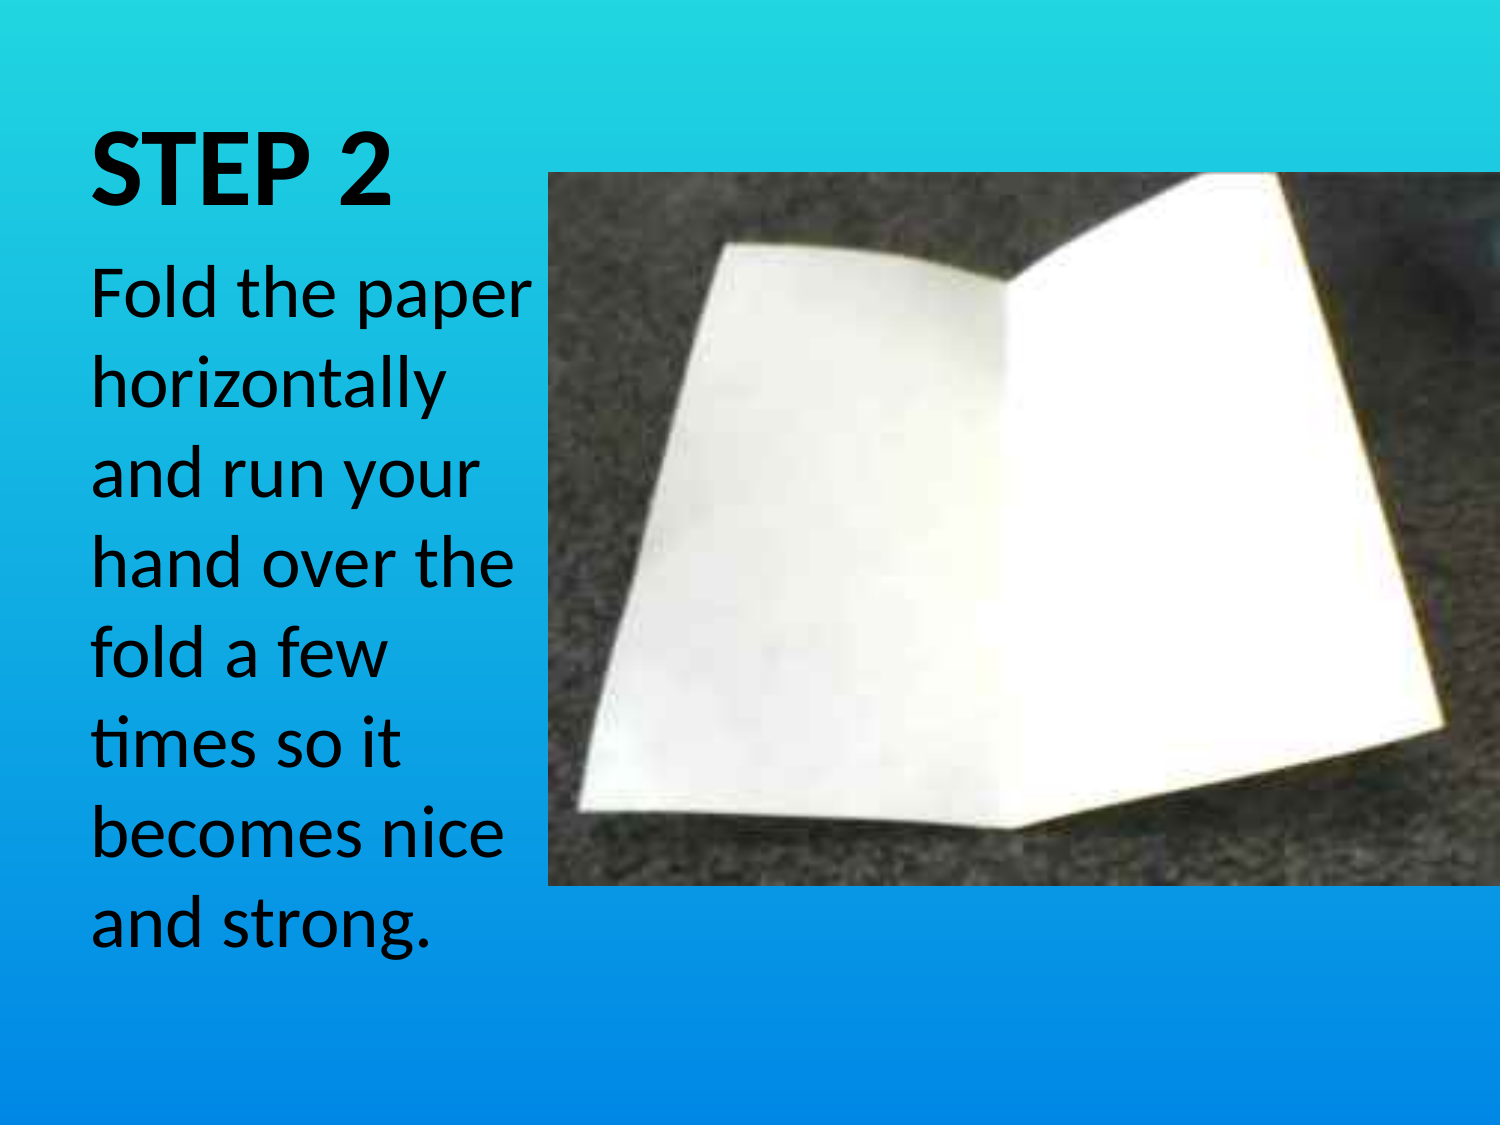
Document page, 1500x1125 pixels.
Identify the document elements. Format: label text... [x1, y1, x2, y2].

title STEP 2 [75, 44, 569, 235]
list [548, 172, 1500, 887]
list Fold the paper horizontally and run your hand over the fold a few times so it becomes nice and strong. [75, 235, 569, 1005]
